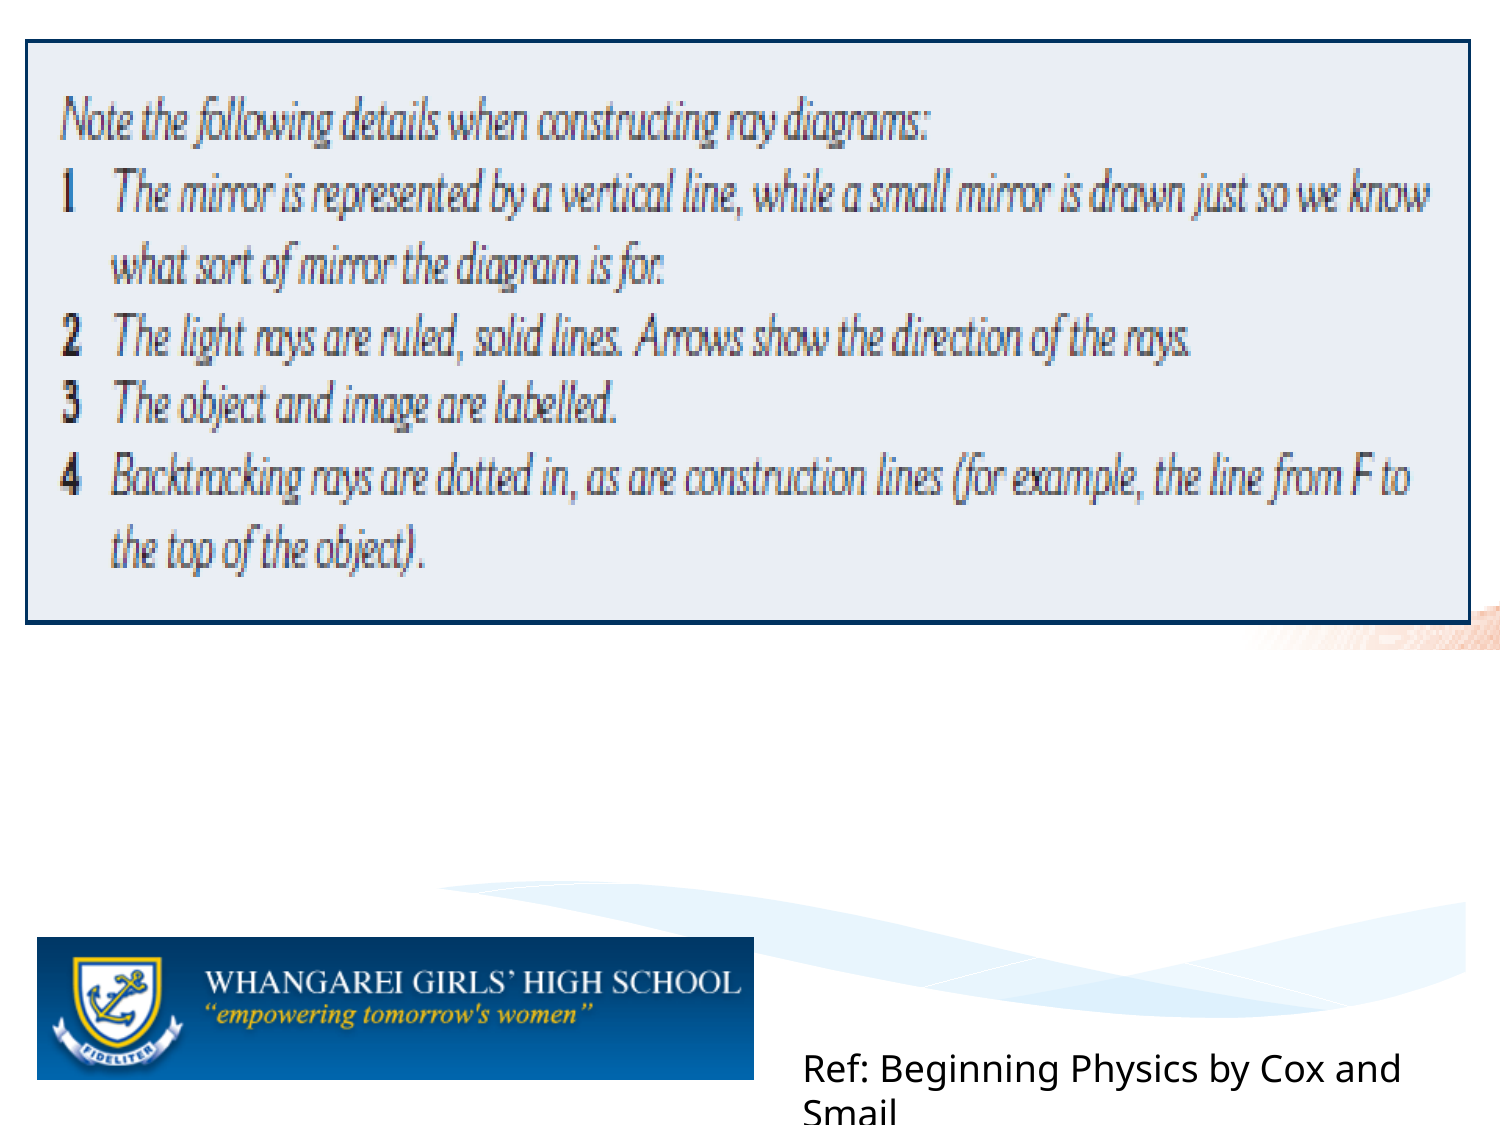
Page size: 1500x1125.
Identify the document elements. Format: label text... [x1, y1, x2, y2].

text_box Ref: Beginning Physics by Cox and Smail [787, 1037, 1500, 1125]
picture [0, 10, 1500, 651]
picture [37, 937, 754, 1080]
